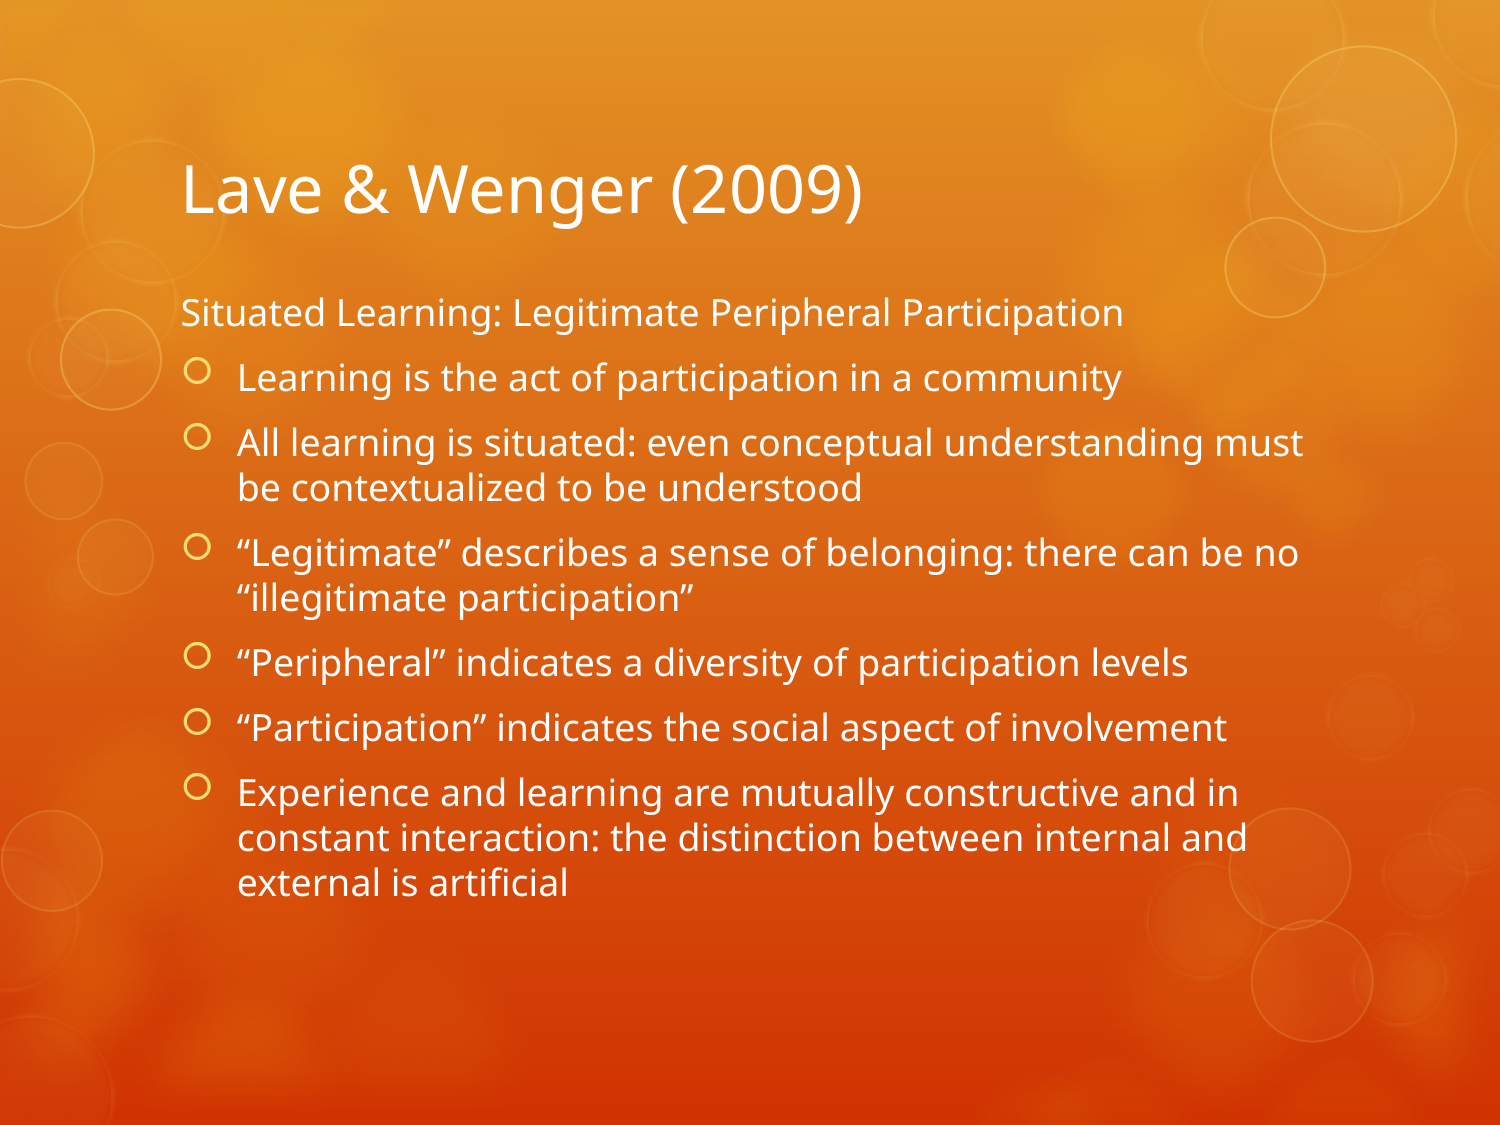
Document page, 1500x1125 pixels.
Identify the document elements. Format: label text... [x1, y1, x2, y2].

title Lave & Wenger (2009) [165, 110, 1335, 263]
list Situated Learning: Legitimate Peripheral Participation Learning is the act of participation in a community All learning is situated: even conceptual understanding must be contextualized to be understood “Legitimate” describes a sense of belonging: there can be no “illegitimate participation” “Peripheral” indicates a diversity of participation levels “Participation” indicates the social aspect of involvement Experience and learning are mutually constructive and in constant interaction: the distinction between internal and external is artificial [165, 296, 1335, 962]
